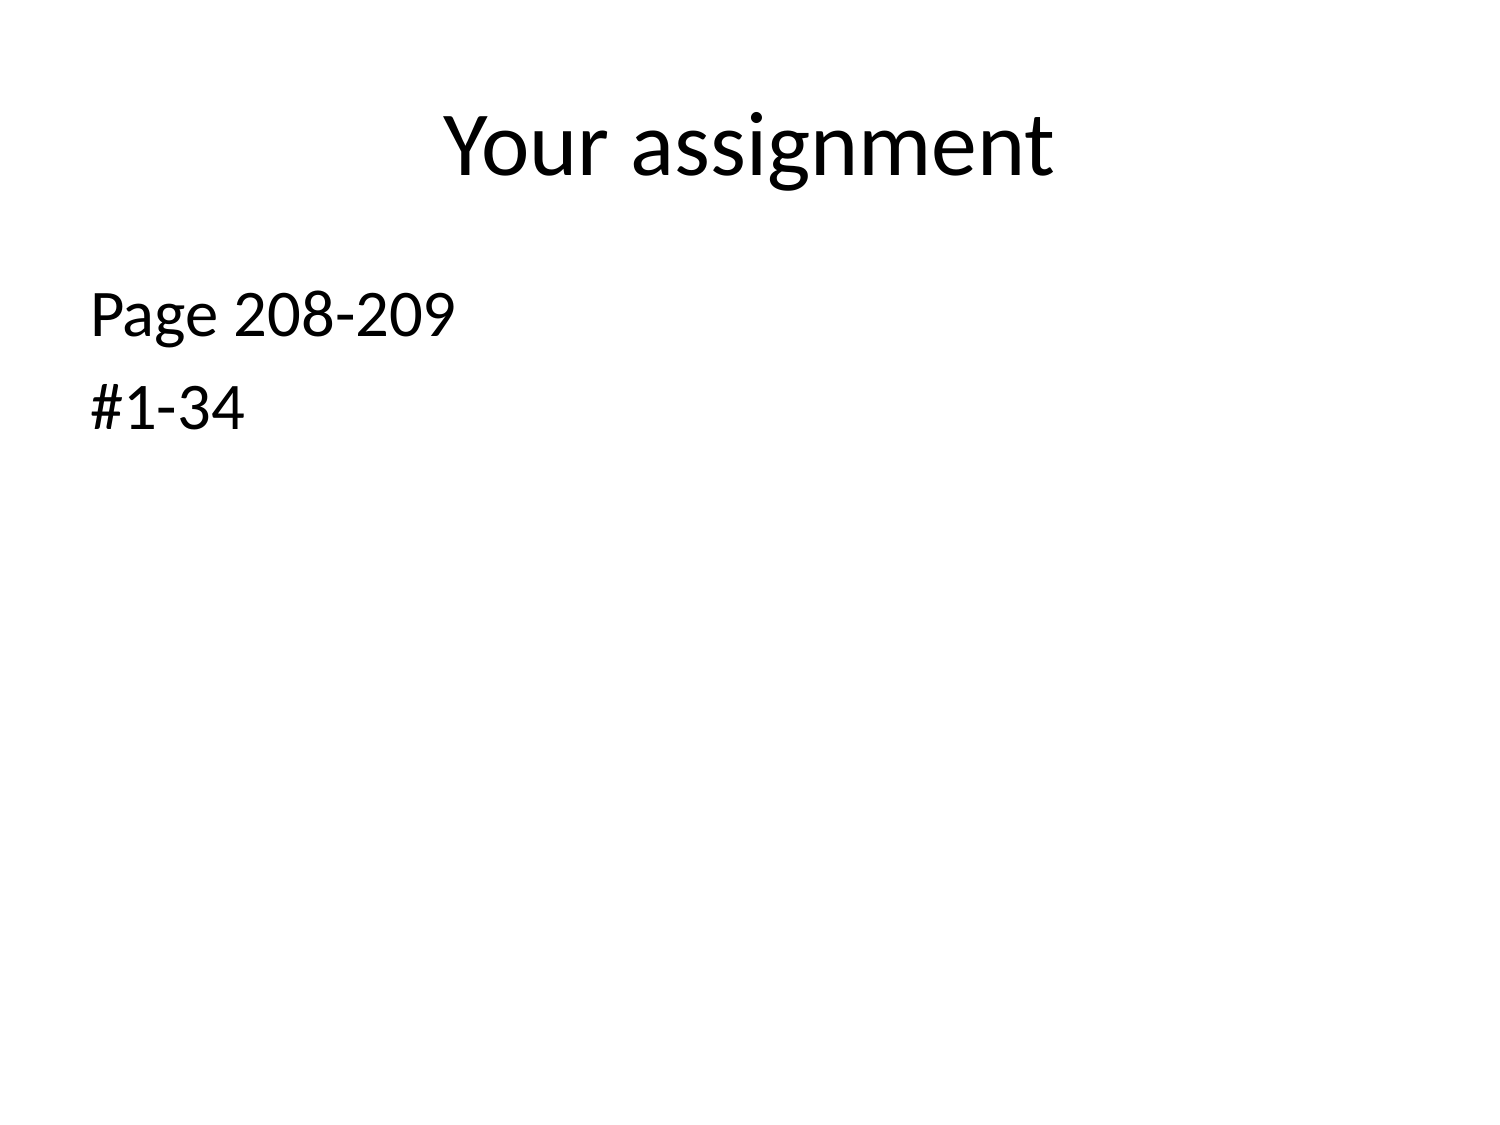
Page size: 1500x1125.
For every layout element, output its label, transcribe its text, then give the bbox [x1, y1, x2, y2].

list Page 208-209 #1-34 [75, 262, 1425, 1005]
title Your assignment [75, 45, 1425, 233]
